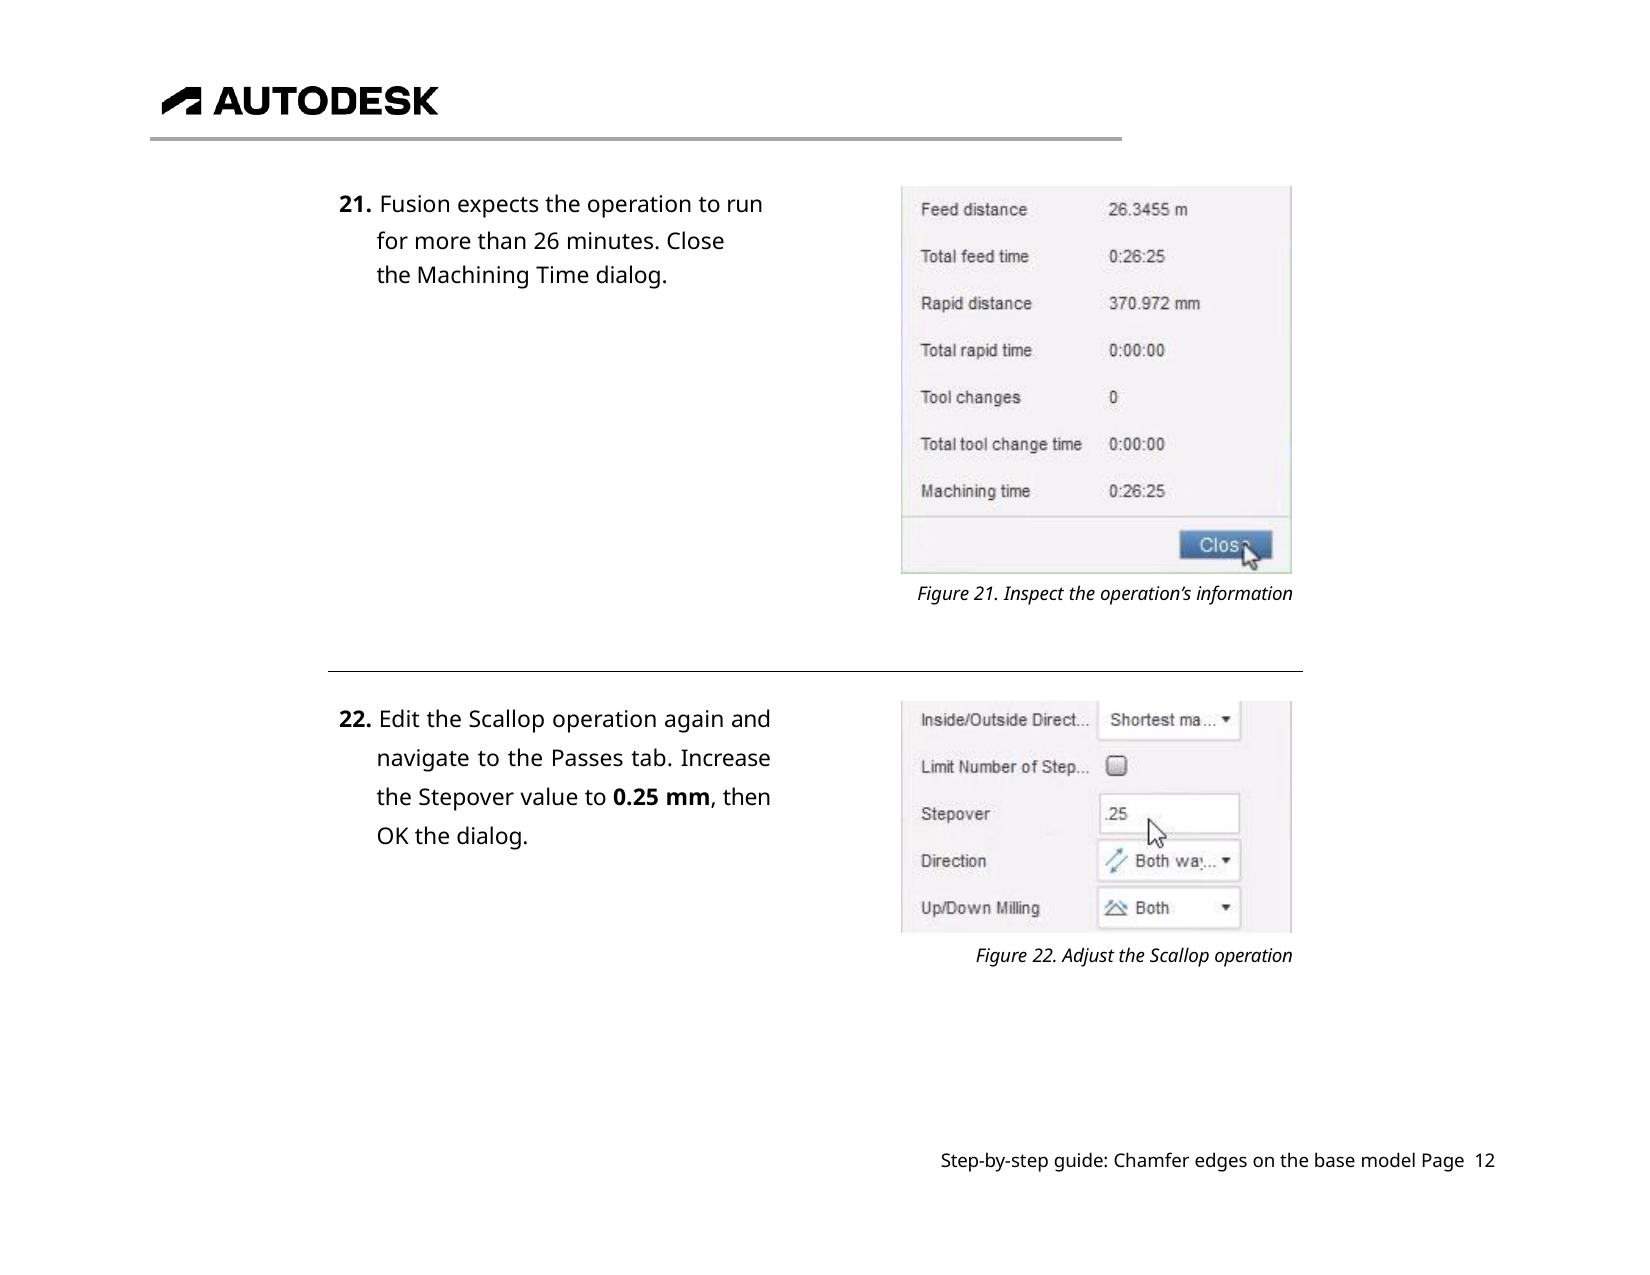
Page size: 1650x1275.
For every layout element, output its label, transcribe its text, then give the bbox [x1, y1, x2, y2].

picture [161, 86, 439, 115]
table_cell Figure 22. Adjust the Scallop operation [828, 672, 1303, 978]
picture [900, 701, 1292, 933]
table_header Figure 21. Inspect the operation’s information [828, 187, 1303, 671]
table_header 21. Fusion expects the operation to run for more than 26 minutes. Close the Machining Time dialog. [328, 187, 828, 671]
slide_number Step-by-step guide: Chamfer edges on the base model Page 10 [938, 1145, 1509, 1275]
table_cell 22. Edit the Scallop operation again and navigate to the Passes tab. Increase the Stepover value to 0.25 mm, then OK the dialog. [328, 672, 828, 978]
picture [900, 186, 1292, 575]
